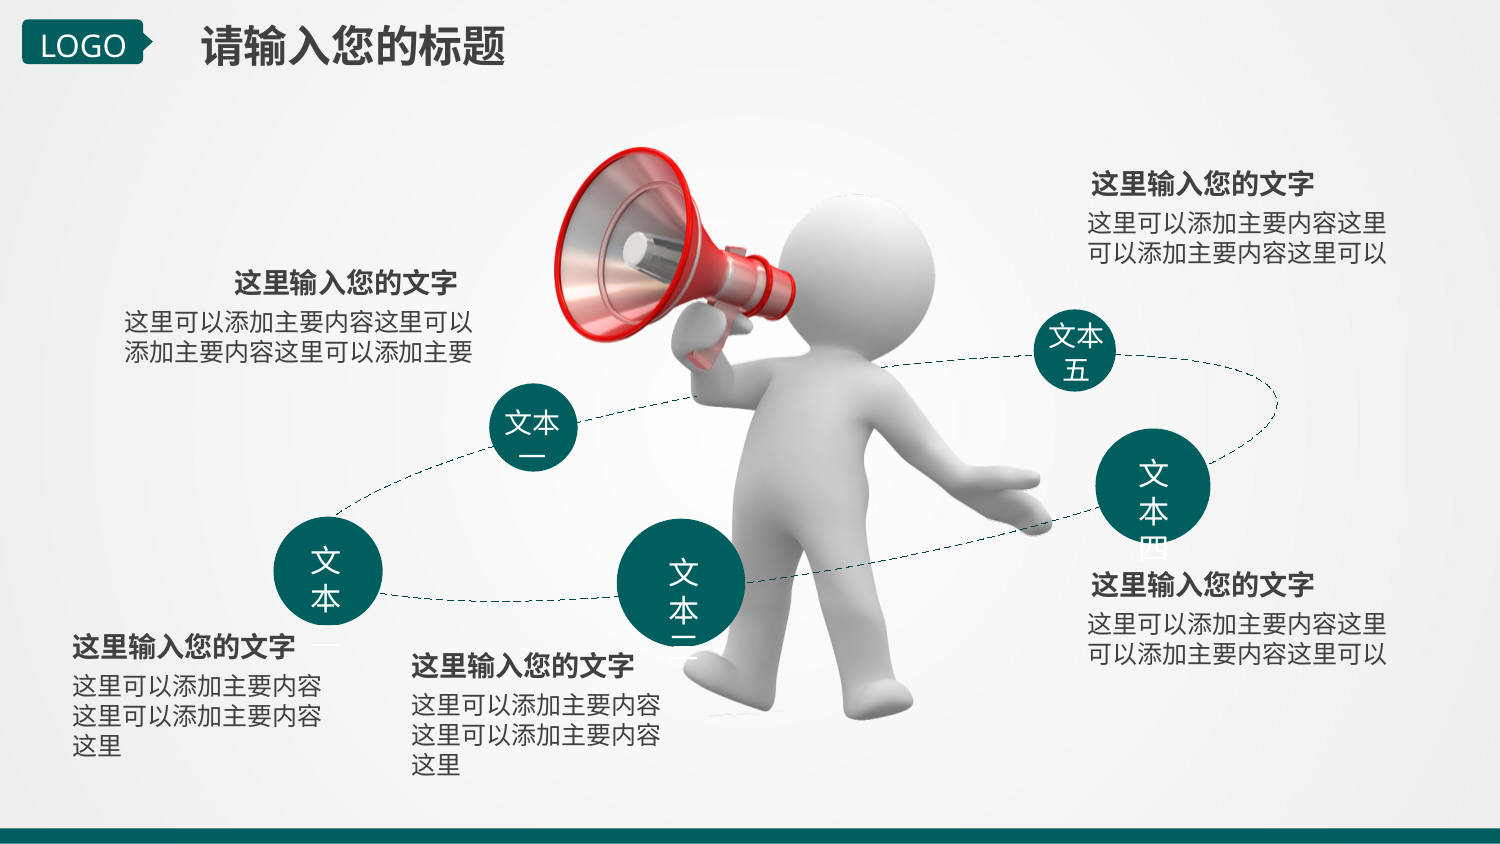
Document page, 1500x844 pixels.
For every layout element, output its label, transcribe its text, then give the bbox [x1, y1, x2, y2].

text_box 这里可以添加主要内容这里可以添加主要内容这里 [396, 682, 701, 787]
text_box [488, 383, 578, 482]
text_box 这里输入您的文字 [396, 640, 533, 682]
text_box 请输入您的标题 [154, 11, 600, 79]
text_box [1126, 355, 1278, 462]
text_box LOGO [25, 18, 143, 71]
text_box 这里输入您的文字 [1126, 559, 1372, 601]
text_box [273, 516, 383, 663]
text_box 这里可以添加主要内容这里可以添加主要内容这里 [57, 663, 362, 768]
text_box 这里输入您的文字 [177, 257, 473, 299]
text_box [335, 449, 533, 602]
text_box 这里可以添加主要内容这里可以添加主要内容这里可以添加主要 [109, 299, 492, 374]
picture [0, 0, 1500, 828]
text_box [143, 24, 153, 59]
text_box 这里可以添加主要内容这里可以添加主要内容这里可以 [1126, 200, 1406, 276]
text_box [1033, 309, 1121, 395]
text_box 这里输入您的文字 [1126, 158, 1372, 200]
text_box 这里输入您的文字 [57, 621, 268, 663]
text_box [616, 518, 746, 676]
text_box 这里可以添加主要内容这里可以添加主要内容这里可以 [1126, 601, 1406, 677]
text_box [1095, 428, 1211, 577]
